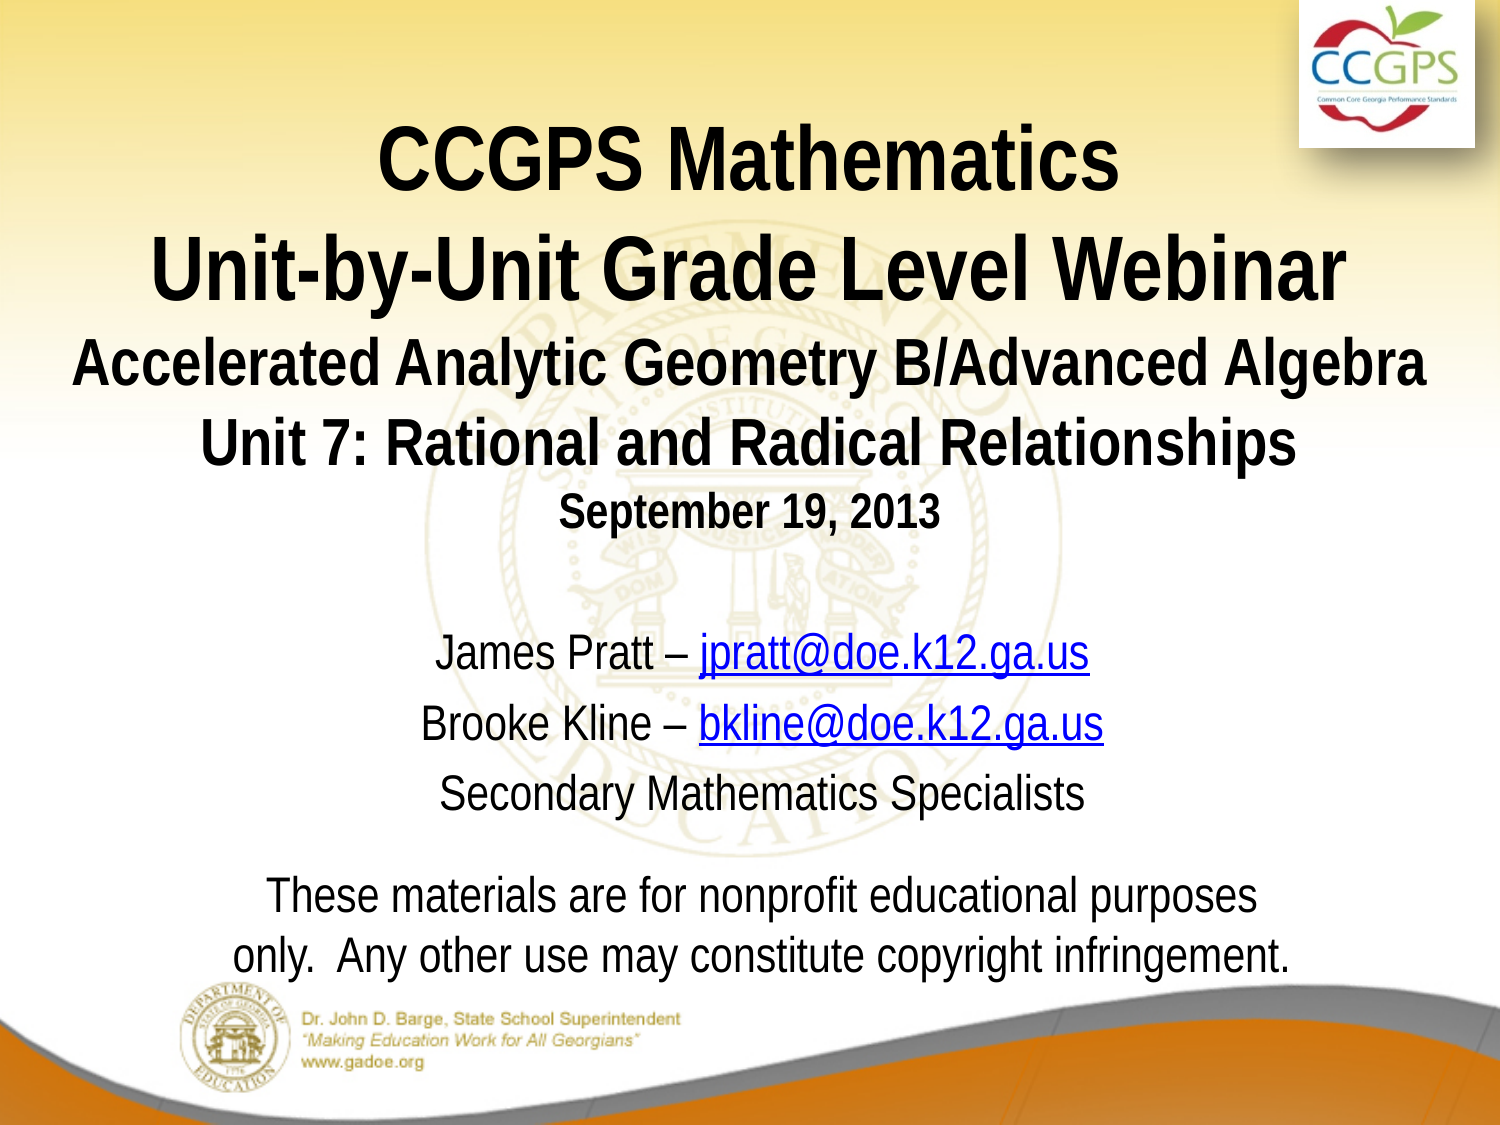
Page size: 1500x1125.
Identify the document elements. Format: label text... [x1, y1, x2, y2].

picture [0, 0, 1500, 1125]
subtitle James Pratt – jpratt@doe.k12.ga.us Brooke Kline – bkline@doe.k12.ga.us Secondary Mathematics Specialists These materials are for nonprofit educational purposes only. Any other use may constitute copyright infringement. [212, 612, 1313, 1038]
title CCGPS Mathematics Unit-by-Unit Grade Level Webinar Accelerated Analytic Geometry B/Advanced Algebra Unit 7: Rational and Radical Relationships September 19, 2013 [24, 24, 1476, 613]
